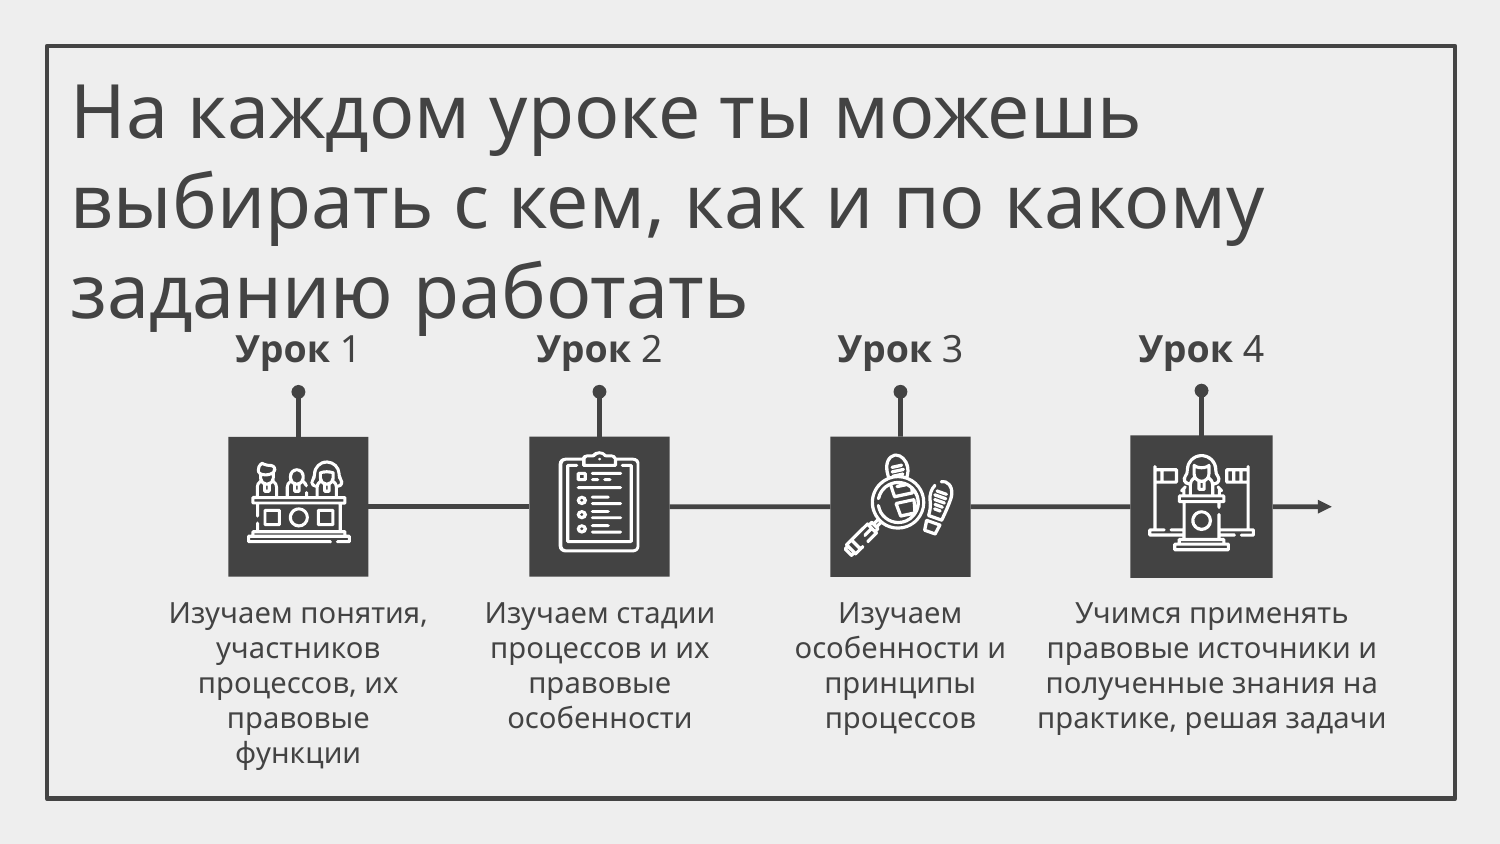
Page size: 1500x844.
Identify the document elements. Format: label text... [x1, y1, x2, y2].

text_box [228, 436, 369, 577]
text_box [843, 453, 956, 558]
subtitle Изучаем стадии процессов и их правовые особенности [428, 579, 753, 675]
title На каждом уроке ты можешь выбирать с кем, как и по какому заданию работать [55, 48, 1452, 191]
subtitle Учимся применять правовые источники и полученные знания на практике, решая задачи [1021, 579, 1403, 675]
text_box [1130, 435, 1273, 578]
subtitle Изучаем особенности и принципы процессов [753, 579, 1021, 675]
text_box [558, 450, 641, 553]
title Урок 1 [151, 310, 445, 390]
text_box [529, 436, 670, 577]
text_box [830, 436, 971, 577]
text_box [246, 460, 352, 544]
title Урок 4 [1054, 310, 1349, 390]
title Урок 2 [452, 310, 747, 390]
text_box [1147, 453, 1256, 552]
subtitle Изучаем понятия, участников процессов, их правовые функции [151, 579, 428, 675]
title Урок 3 [753, 310, 1048, 390]
